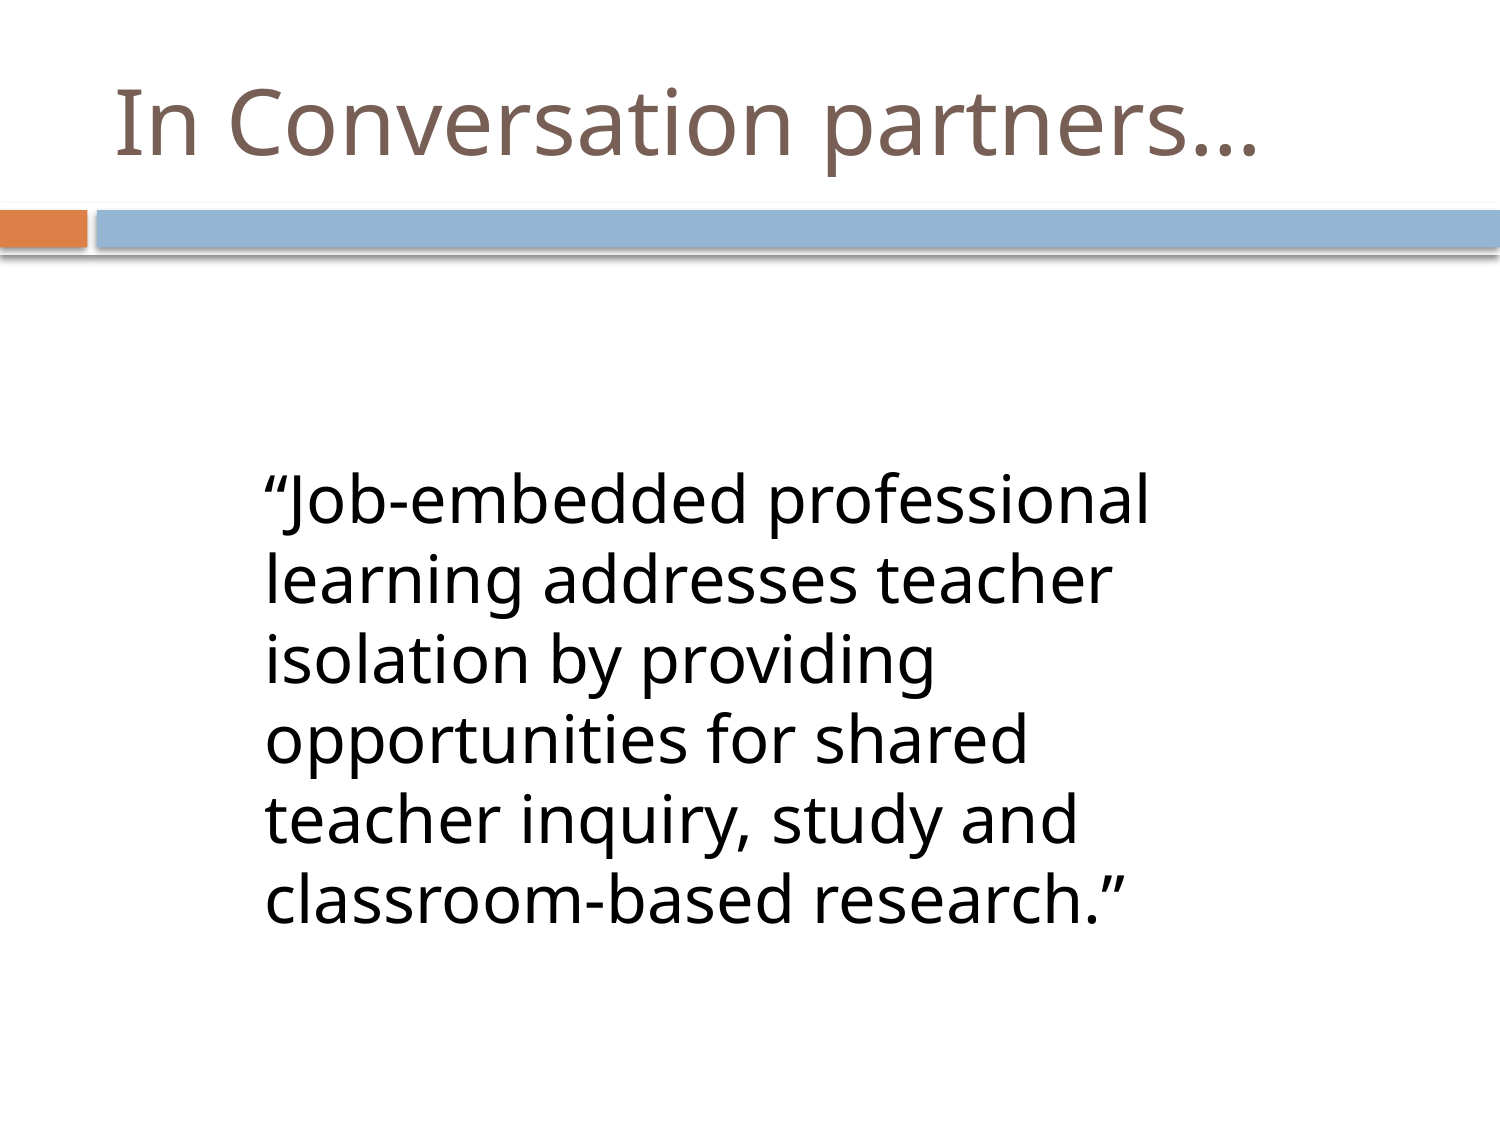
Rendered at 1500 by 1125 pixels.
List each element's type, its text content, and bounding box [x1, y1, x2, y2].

title In Conversation partners… [99, 37, 1438, 200]
text_box “Job-embedded professional learning addresses teacher isolation by providing opportunities for shared teacher inquiry, study and classroom-based research.” [249, 449, 1250, 945]
